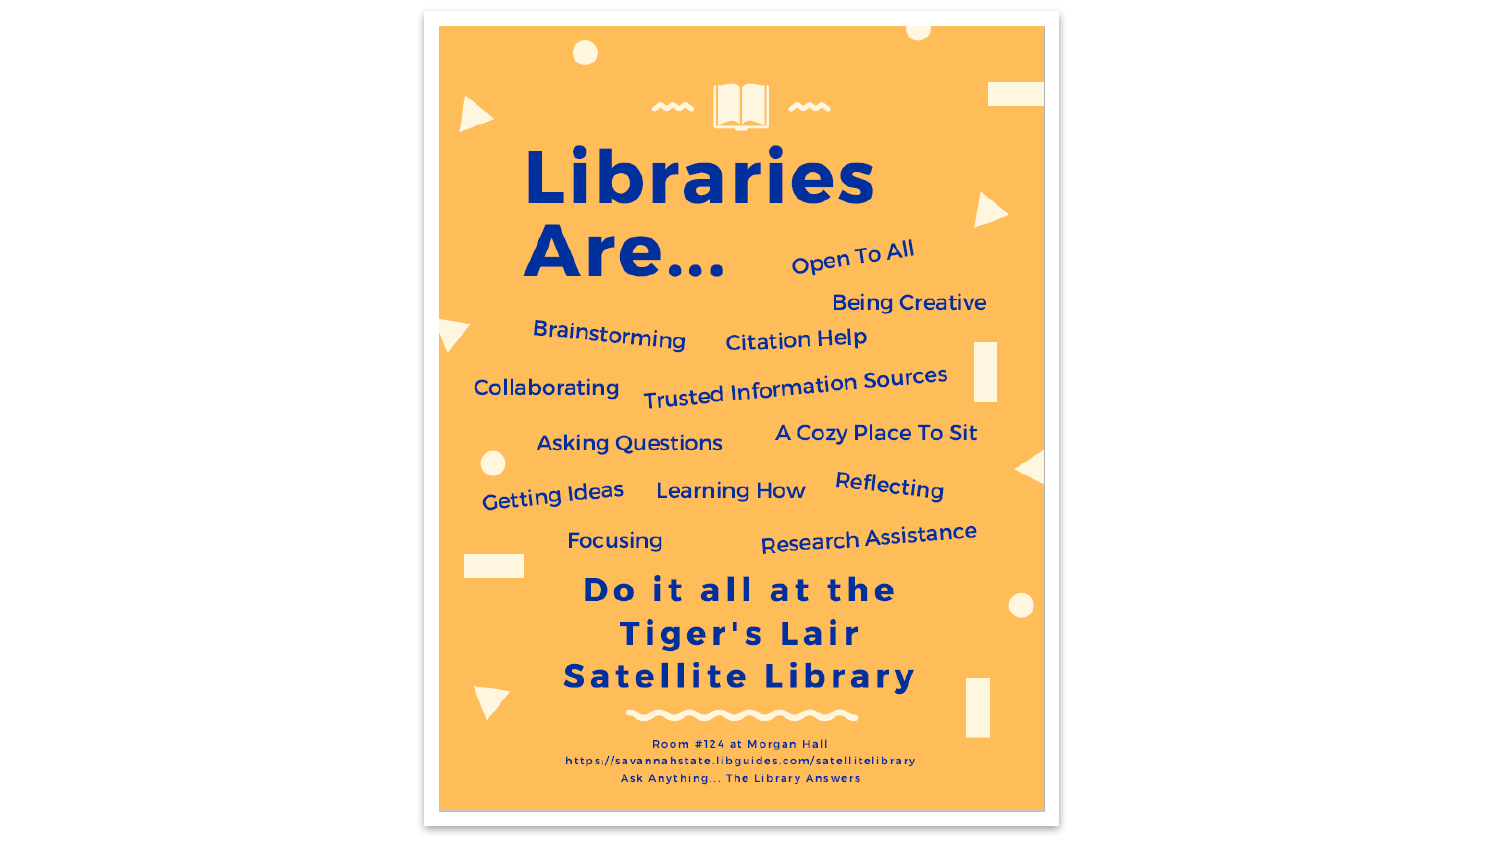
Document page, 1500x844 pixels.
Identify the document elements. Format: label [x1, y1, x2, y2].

picture [438, 25, 1046, 812]
